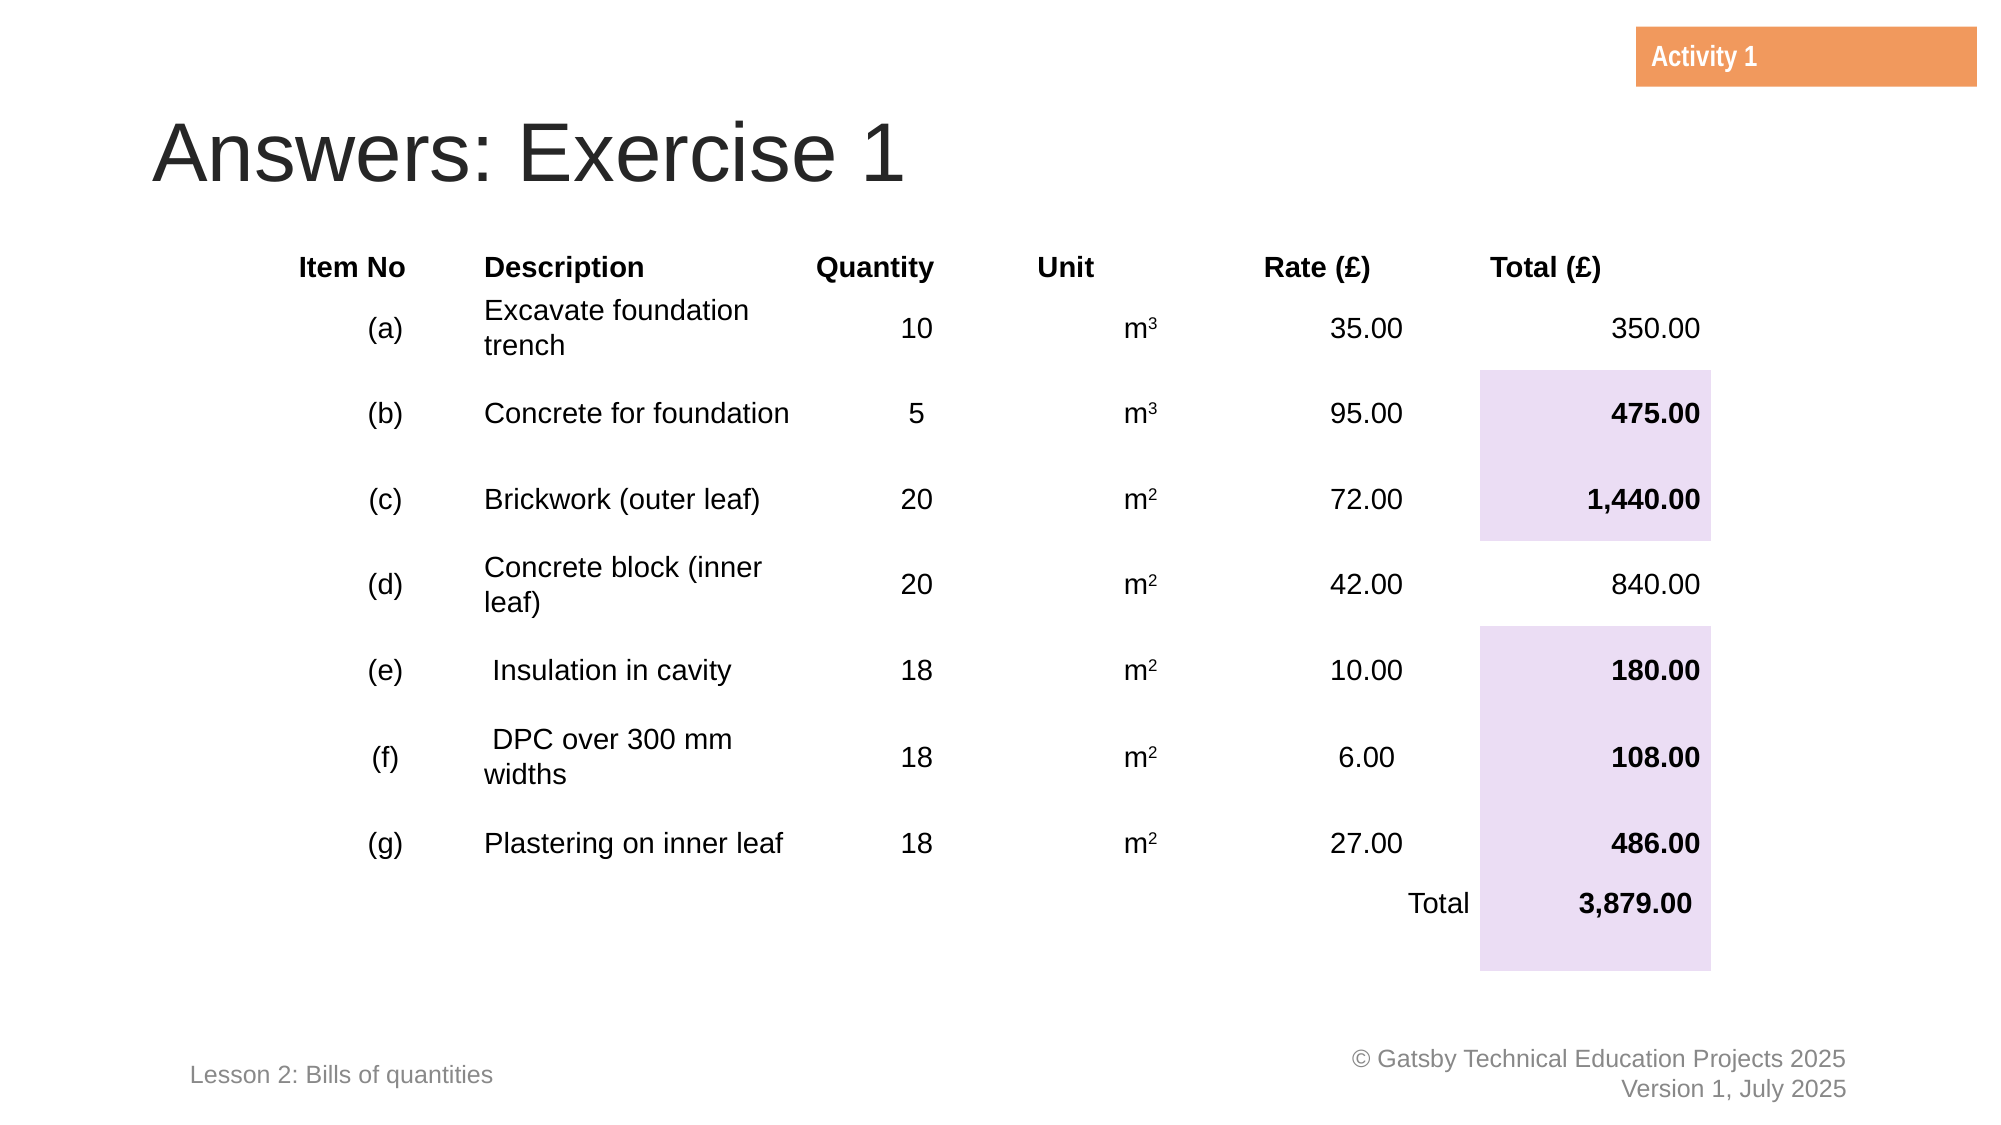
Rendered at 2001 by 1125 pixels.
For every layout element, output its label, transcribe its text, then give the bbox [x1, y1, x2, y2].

list Lesson 2: Bills of quantities [137, 1042, 829, 1103]
table_cell 10 [806, 284, 1028, 370]
table_cell Plastering on inner leaf [474, 799, 806, 885]
table_cell 5 [806, 370, 1028, 455]
table_cell 27.00 [1254, 799, 1480, 885]
table_cell m2 [1028, 799, 1254, 885]
table_cell Concrete block (inner leaf) [474, 541, 806, 626]
table_cell 18 [806, 799, 1028, 885]
table_cell 95.00 [1254, 370, 1480, 455]
table_cell 18 [806, 712, 1028, 799]
table_header Total (£) [1480, 249, 1711, 284]
table_cell 6.00 [1254, 712, 1480, 799]
table_cell 18 [806, 626, 1028, 712]
table_cell 350.00 [1480, 284, 1711, 370]
table_cell m3 [1028, 284, 1254, 370]
table_header Item No [289, 249, 474, 284]
table_cell 20 [806, 541, 1028, 626]
table_cell (c) [289, 455, 474, 541]
table_cell 72.00 [1254, 455, 1480, 541]
table_cell Brickwork (outer leaf) [474, 455, 806, 541]
table_cell 3,879.00 [1480, 885, 1711, 971]
table_cell Concrete for foundation [474, 370, 806, 455]
table_header Description [474, 249, 806, 284]
table_cell m2 [1028, 712, 1254, 799]
table_cell m3 [1028, 370, 1254, 455]
table_cell 840.00 [1480, 541, 1711, 626]
list Activity 1 [1636, 26, 1977, 87]
table_cell 108.00 [1480, 712, 1711, 799]
table_cell 20 [806, 455, 1028, 541]
table_cell 180.00 [1480, 626, 1711, 712]
table_header Unit [1028, 249, 1254, 284]
table_cell 475.00 [1480, 370, 1711, 455]
table_cell m2 [1028, 626, 1254, 712]
table_cell 1,440.00 [1480, 455, 1711, 541]
table_cell (g) [289, 799, 474, 885]
table_cell Excavate foundation trench [474, 284, 806, 370]
table_cell Total [289, 885, 1480, 971]
table_header Rate (£) [1254, 249, 1480, 284]
table_cell 42.00 [1254, 541, 1480, 626]
title Answers: Exercise 1 [137, 59, 1863, 249]
table_cell m2 [1028, 455, 1254, 541]
table_cell DPC over 300 mm widths [474, 712, 806, 799]
table_cell m2 [1028, 541, 1254, 626]
table_header Quantity [806, 249, 1028, 284]
table_cell 486.00 [1480, 799, 1711, 885]
table_cell (a) [289, 284, 474, 370]
table_cell 10.00 [1254, 626, 1480, 712]
table_cell Insulation in cavity [474, 626, 806, 712]
table_cell (d) [289, 541, 474, 626]
table_cell 35.00 [1254, 284, 1480, 370]
table_cell (f) [289, 712, 474, 799]
table_cell (e) [289, 626, 474, 712]
table_cell (b) [289, 370, 474, 455]
